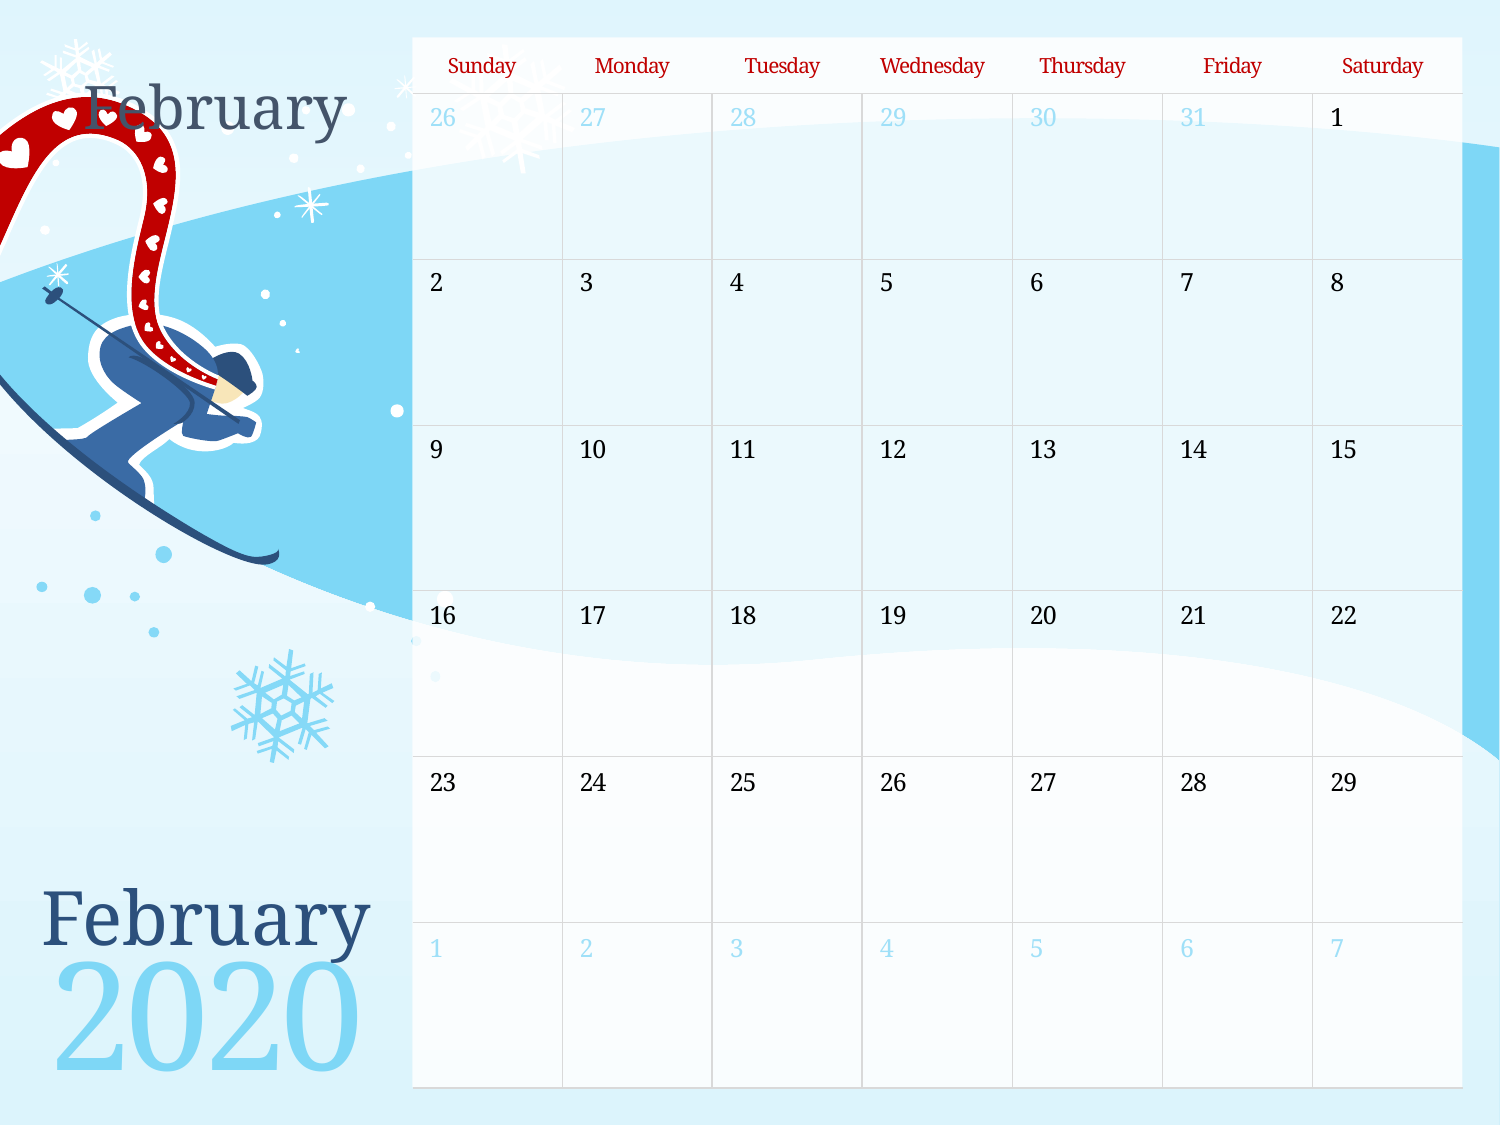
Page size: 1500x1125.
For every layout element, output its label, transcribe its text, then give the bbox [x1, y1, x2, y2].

title February [68, 70, 1450, 150]
